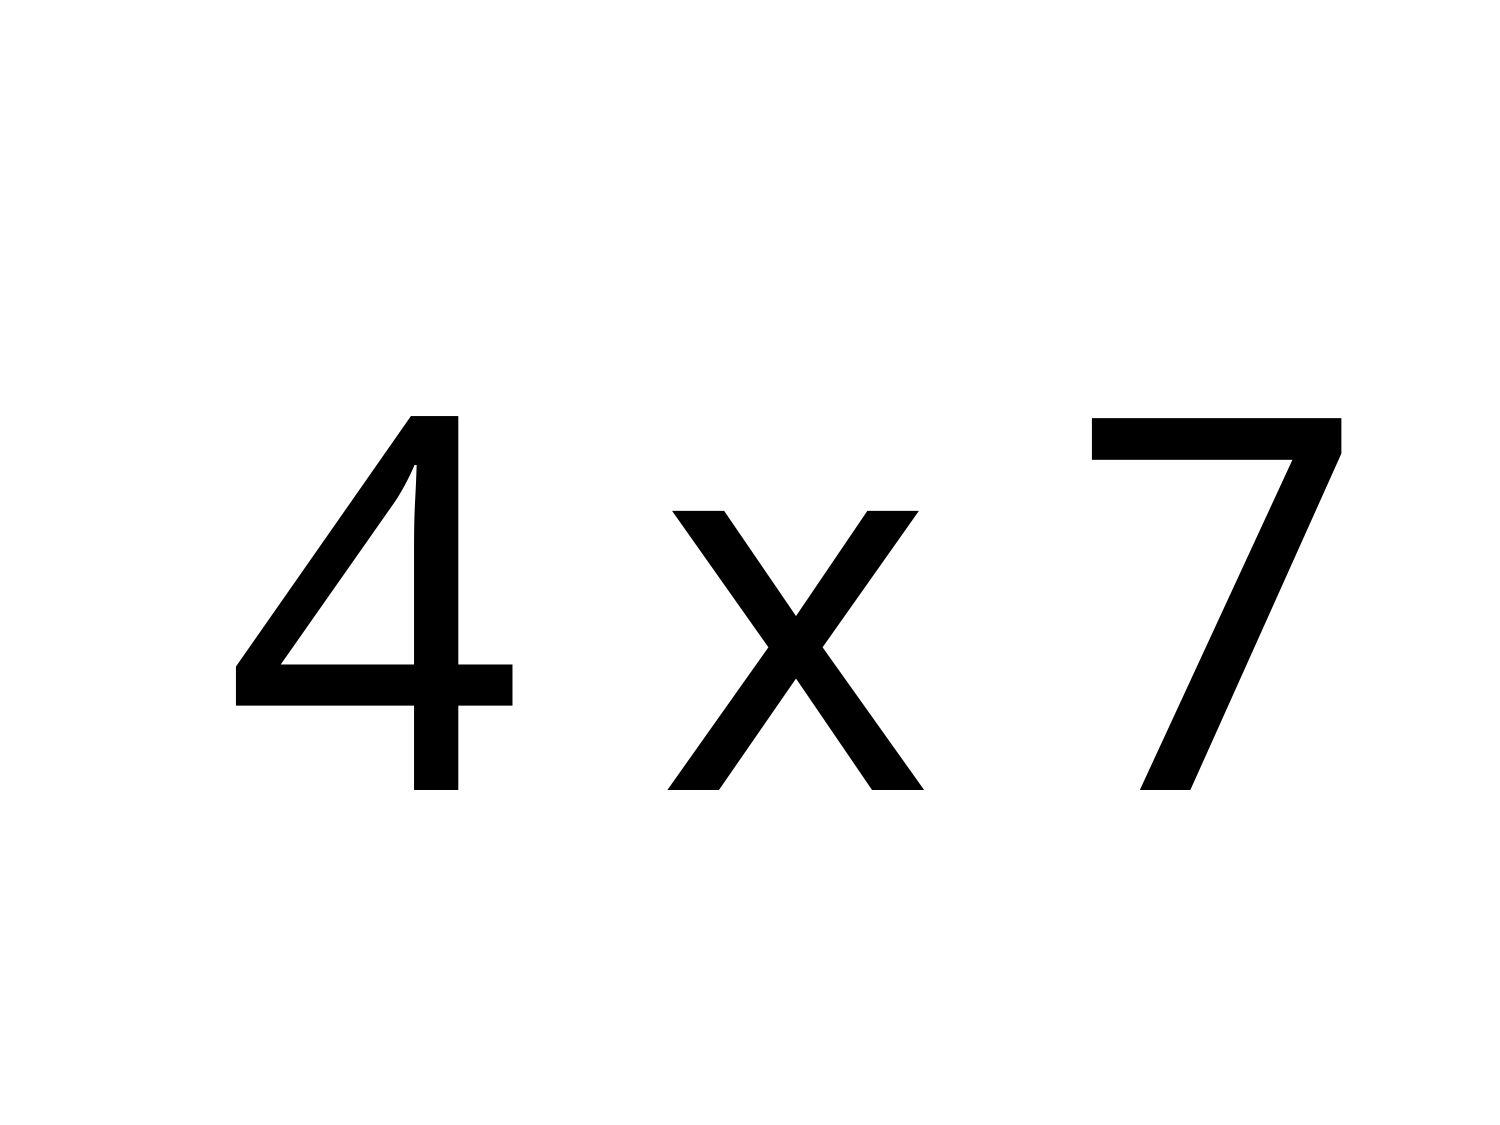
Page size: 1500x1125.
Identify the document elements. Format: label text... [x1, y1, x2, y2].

list 4 x 7 [75, 262, 1425, 1005]
